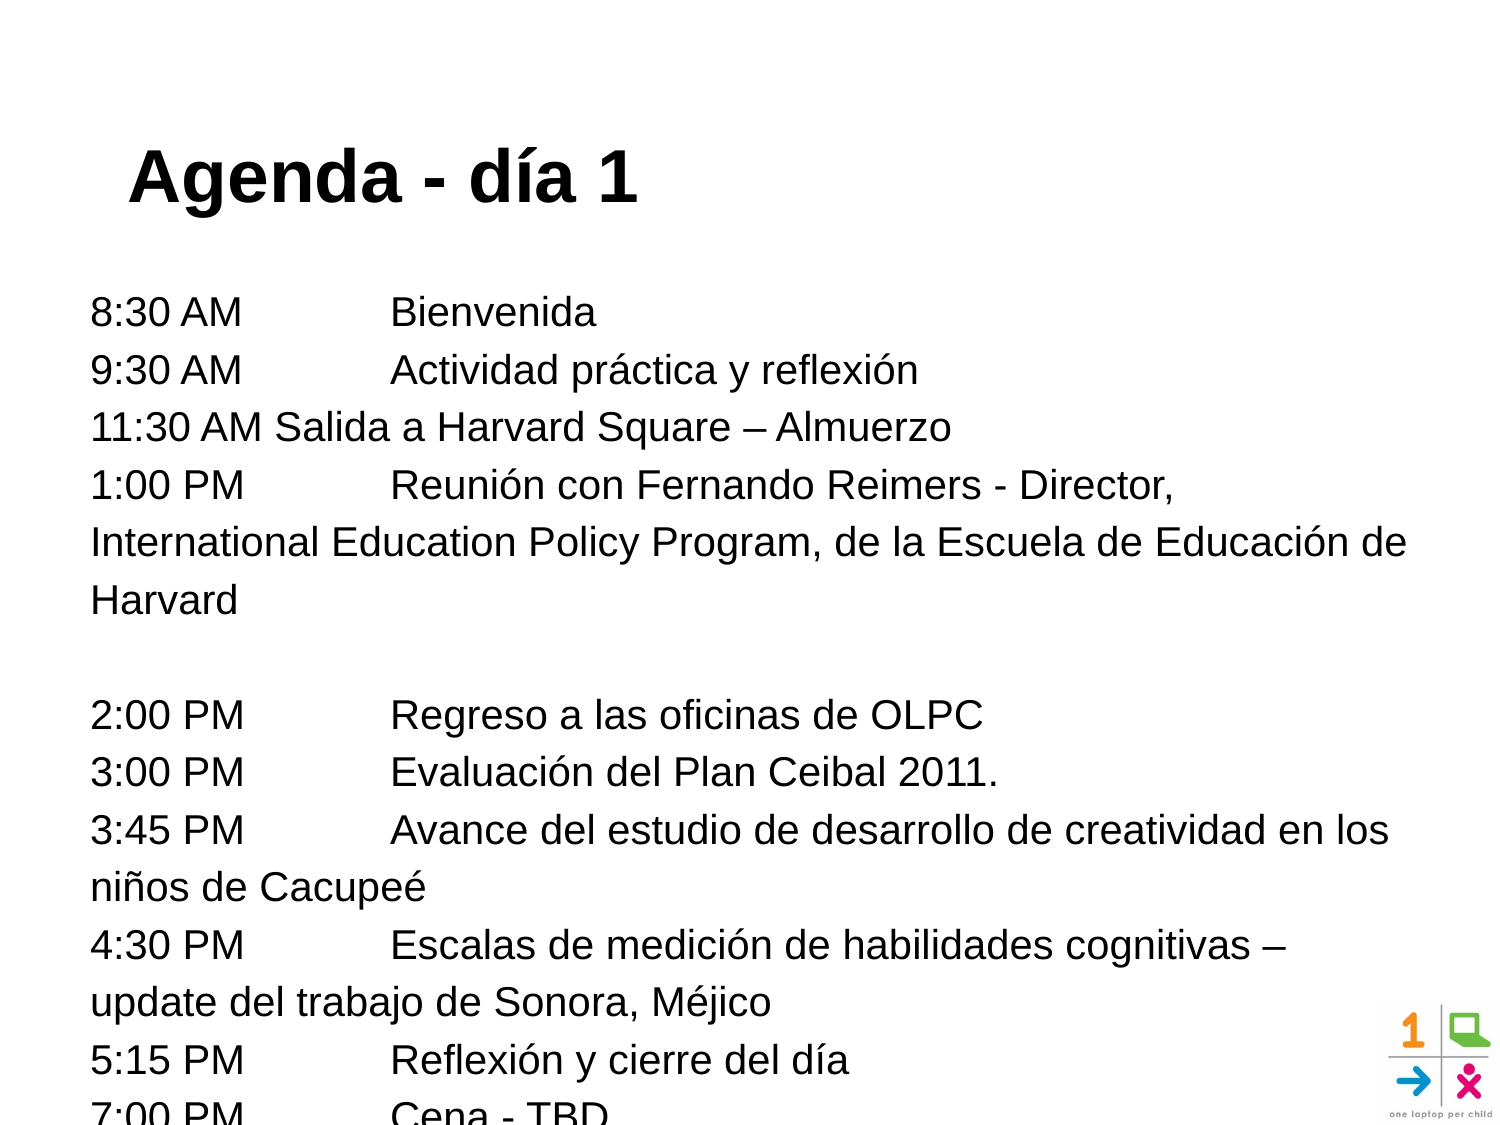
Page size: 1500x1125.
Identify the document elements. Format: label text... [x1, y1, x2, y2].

text_box [1378, 1000, 1500, 1125]
title Agenda - día 1 [75, 14, 1425, 233]
list 8:30 AM Bienvenida 9:30 AM Actividad práctica y reflexión 11:30 AM Salida a Harvard Square – Almuerzo 1:00 PM Reunión con Fernando Reimers - Director, International Education Policy Program, de la Escuela de Educación de Harvard 2:00 PM Regreso a las oficinas de OLPC 3:00 PM Evaluación del Plan Ceibal 2011. 3:45 PM Avance del estudio de desarrollo de creatividad en los niños de Cacupeé 4:30 PM Escalas de medición de habilidades cognitivas – update del trabajo de Sonora, Méjico 5:15 PM Reflexión y cierre del día 7:00 PM Cena - TBD [75, 262, 1425, 1125]
